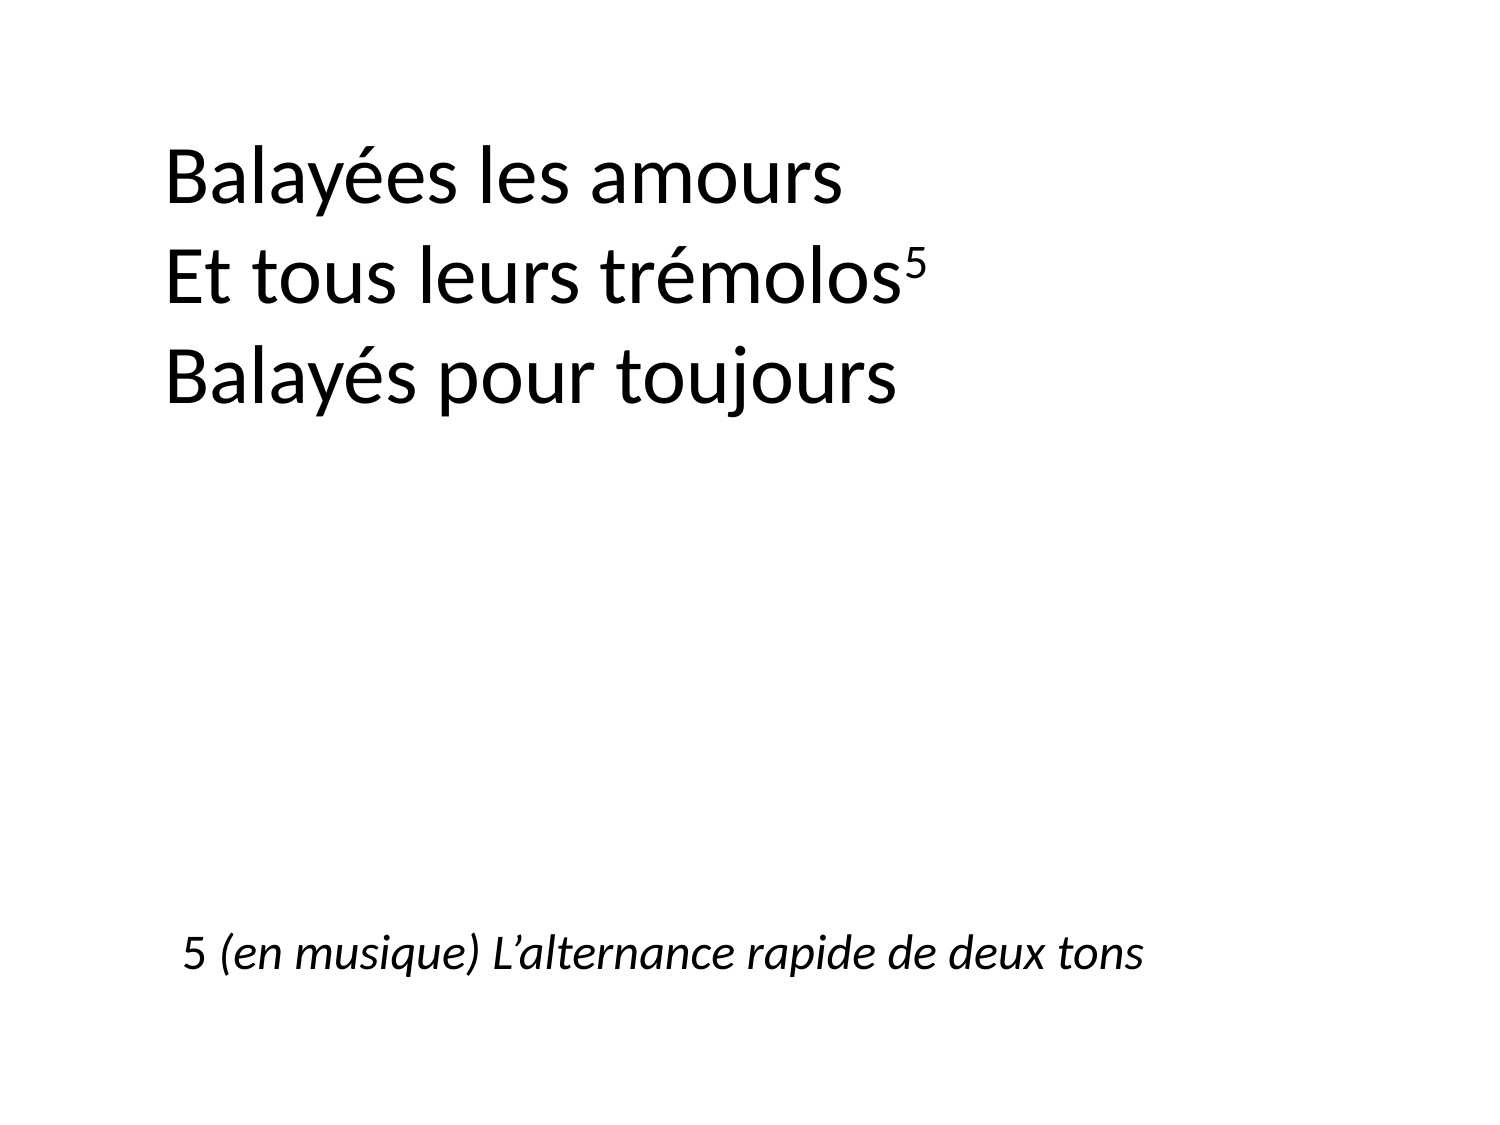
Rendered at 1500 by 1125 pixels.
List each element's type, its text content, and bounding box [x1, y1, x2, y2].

text_box 5 (en musique) L’alternance rapide de deux tons [167, 912, 1161, 1048]
text_box Balayées les amours Et tous leurs trémolos5 Balayés pour toujours [149, 112, 1275, 528]
